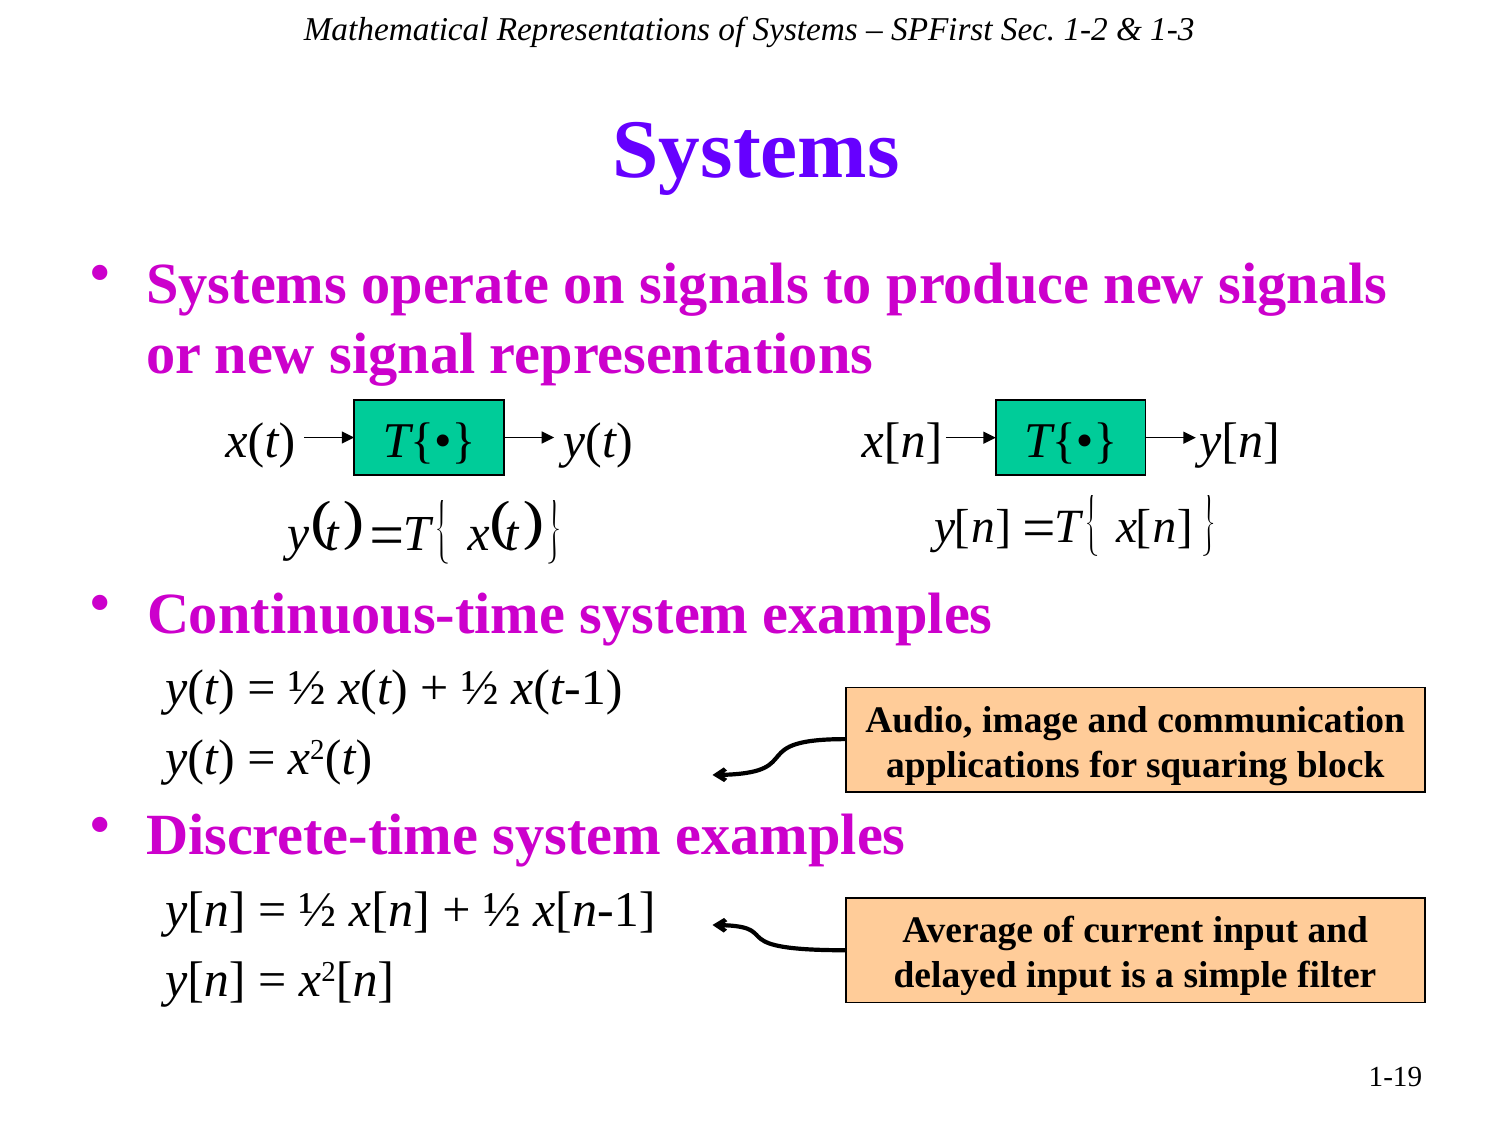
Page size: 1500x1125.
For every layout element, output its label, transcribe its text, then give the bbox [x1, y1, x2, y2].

title Systems [75, 55, 1438, 237]
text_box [712, 687, 1426, 794]
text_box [712, 897, 1426, 1005]
list Systems operate on signals to produce new signals or new signal representations Continuous-time system examples y(t) = ½ x(t) + ½ x(t-1) y(t) = x2(t) Discrete-time system examples y[n] = ½ x[n] + ½ x[n-1] y[n] = x2[n] [75, 237, 1438, 1025]
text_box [858, 399, 1284, 563]
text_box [216, 399, 642, 572]
text_box Mathematical Representations of Systems – SPFirst Sec. 1-2 & 1-3 [0, 0, 1500, 55]
slide_number 1-19 [1124, 1049, 1438, 1125]
